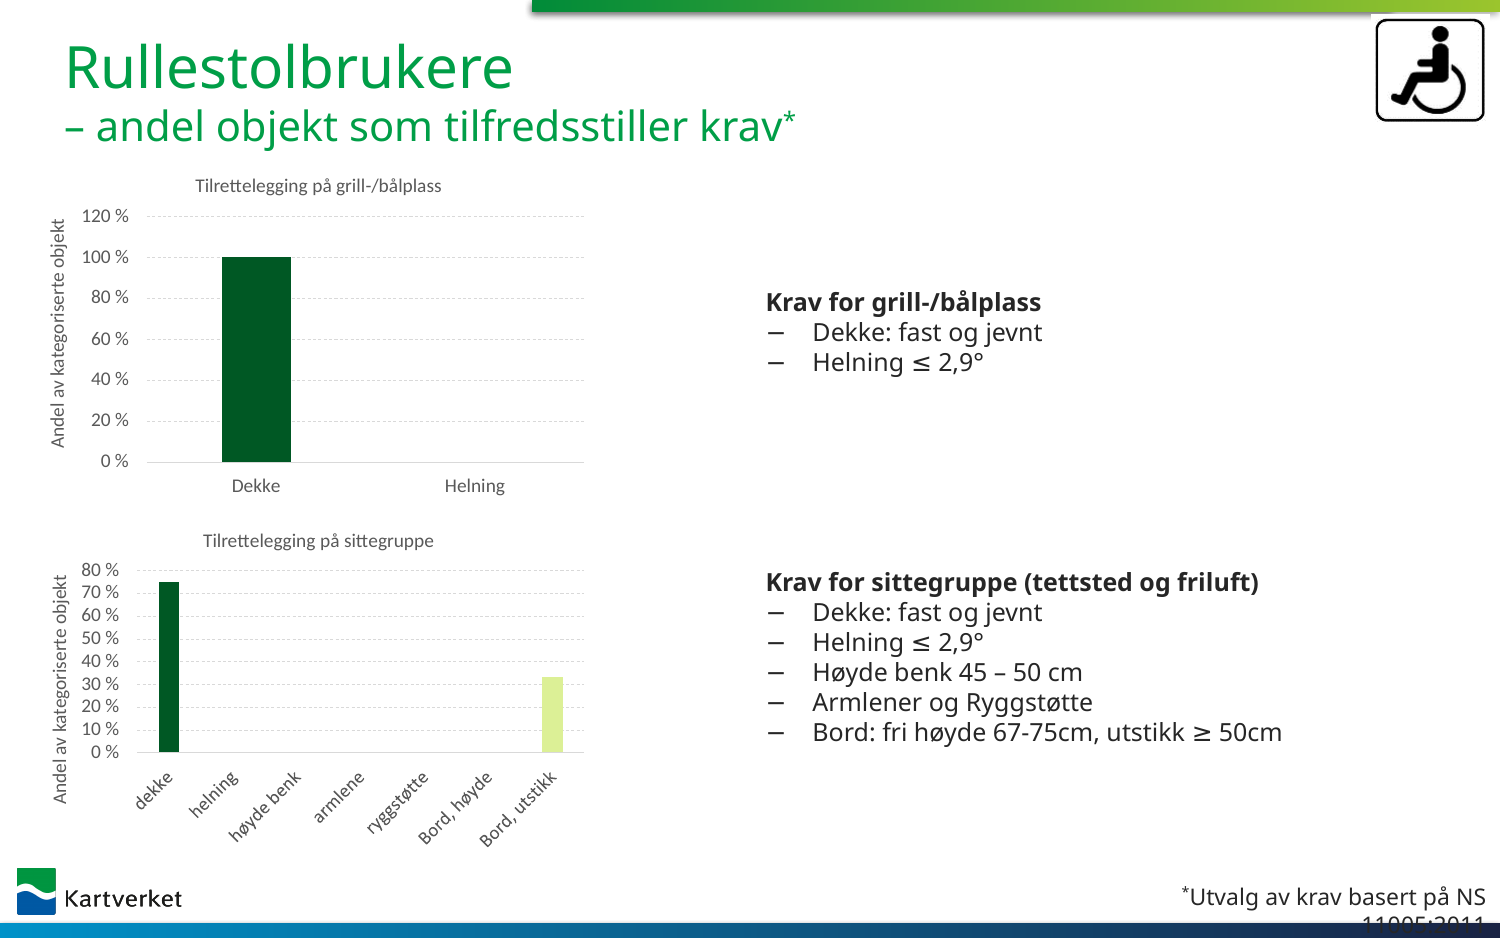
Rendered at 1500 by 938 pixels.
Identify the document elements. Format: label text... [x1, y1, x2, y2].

picture [41, 166, 596, 505]
text_box Krav for sittegruppe (tettsted og friluft) Dekke: fast og jevnt Helning ≤ 2,9° Høyde benk 45 – 50 cm Armlener og Ryggstøtte Bord: fri høyde 67-75cm, utstikk ≥ 50cm [750, 559, 1500, 754]
picture [1371, 13, 1491, 127]
text_box *Utvalg av krav basert på NS 11005:2011 [1068, 873, 1500, 938]
text_box Krav for grill-/bålplass Dekke: fast og jevnt Helning ≤ 2,9° [750, 279, 1452, 384]
picture [41, 520, 596, 859]
text_box Rullestolbrukere – andel objekt som tilfredsstiller krav* [49, 14, 1431, 158]
